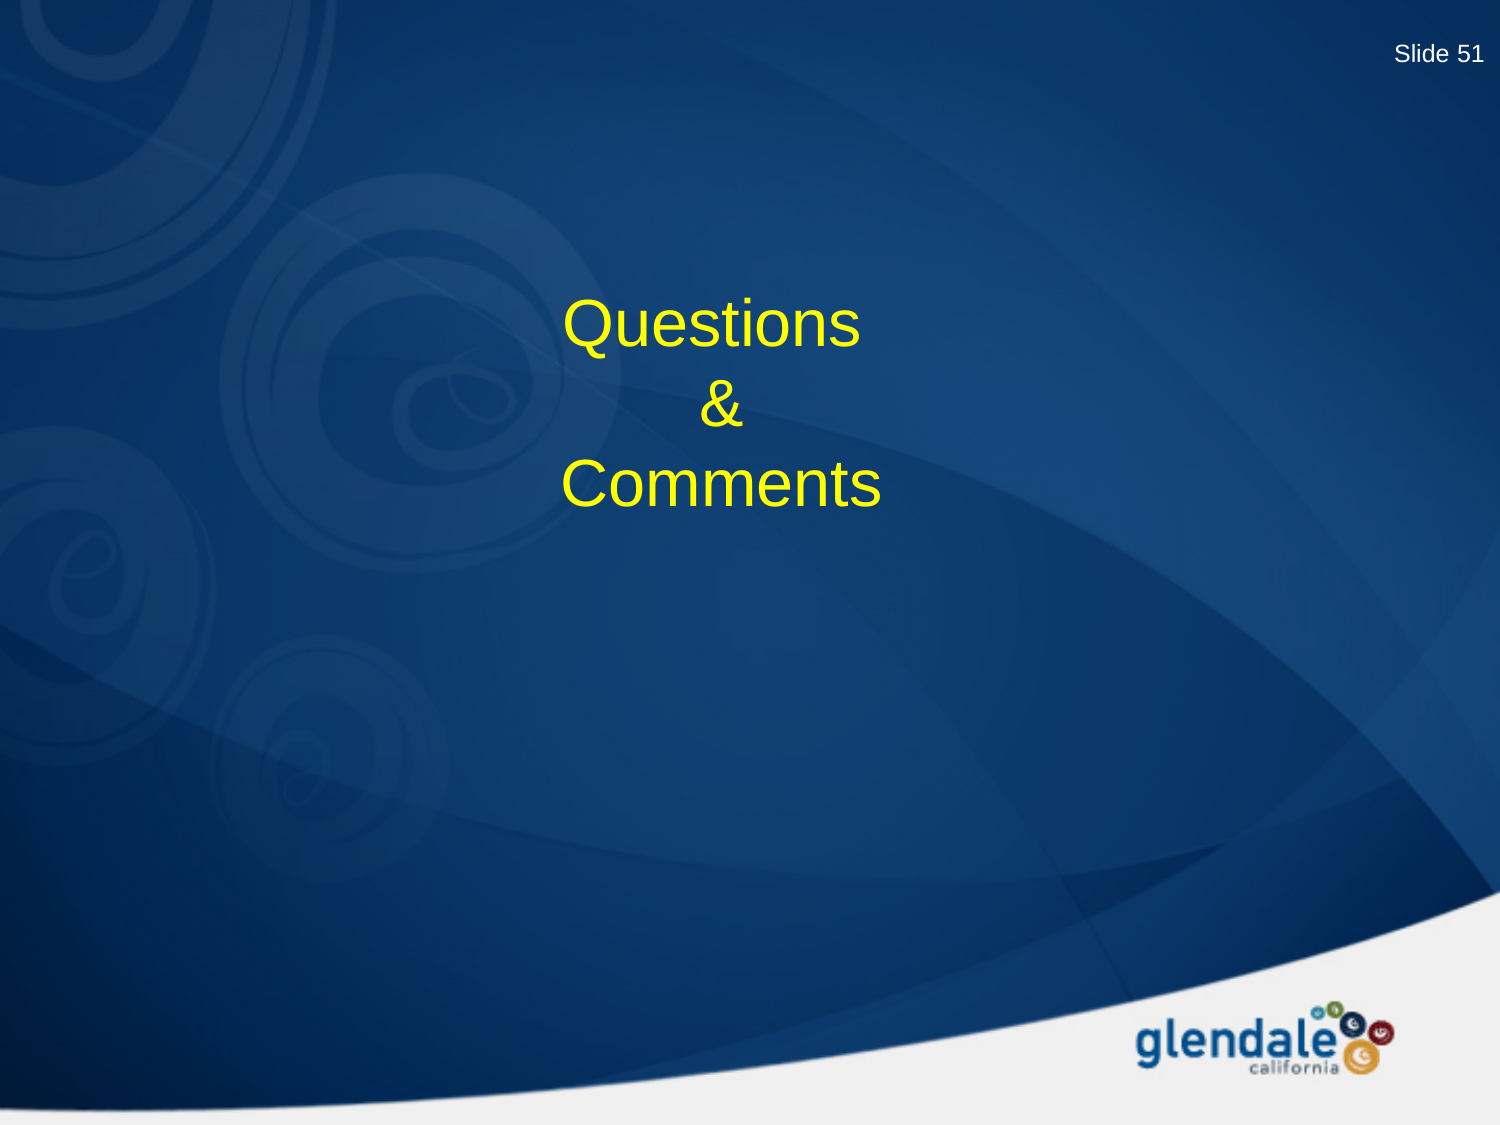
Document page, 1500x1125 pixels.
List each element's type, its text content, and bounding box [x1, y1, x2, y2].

picture [0, 0, 1500, 1125]
slide_number Slide 51 [1149, 0, 1500, 75]
title Questions & Comments [62, 249, 1363, 550]
